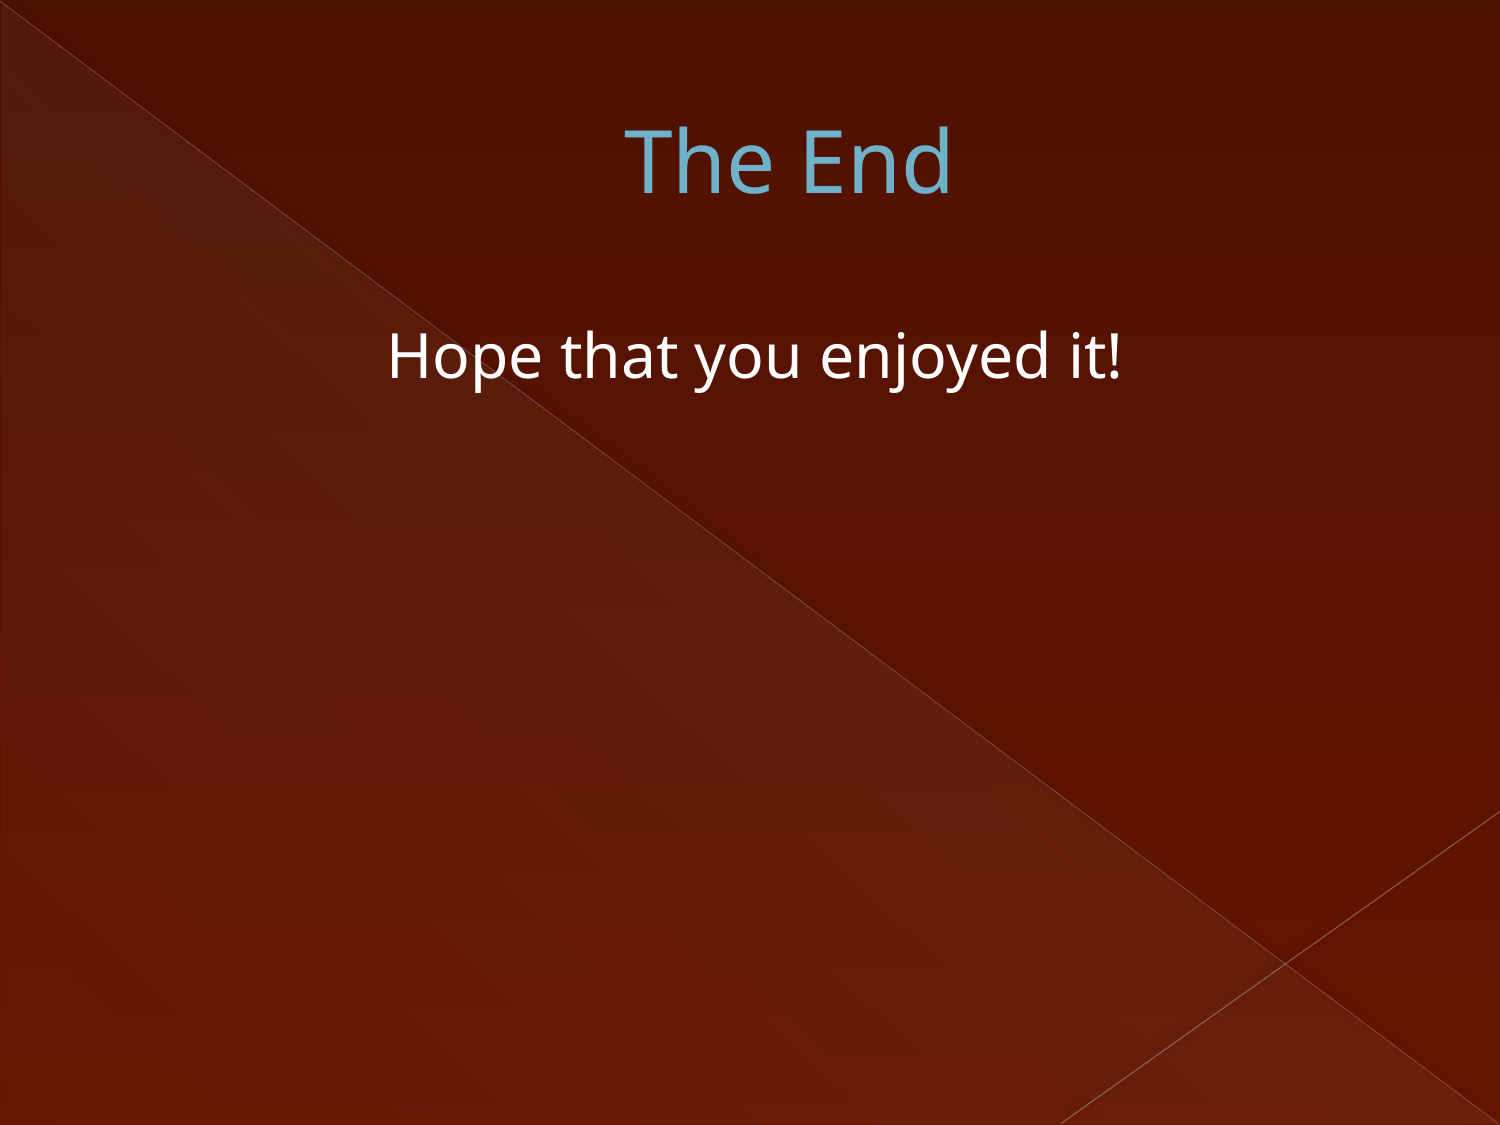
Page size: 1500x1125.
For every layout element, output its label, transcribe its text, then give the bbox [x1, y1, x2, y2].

title The End [75, 43, 1425, 274]
list Hope that you enjoyed it! [75, 308, 1425, 1059]
